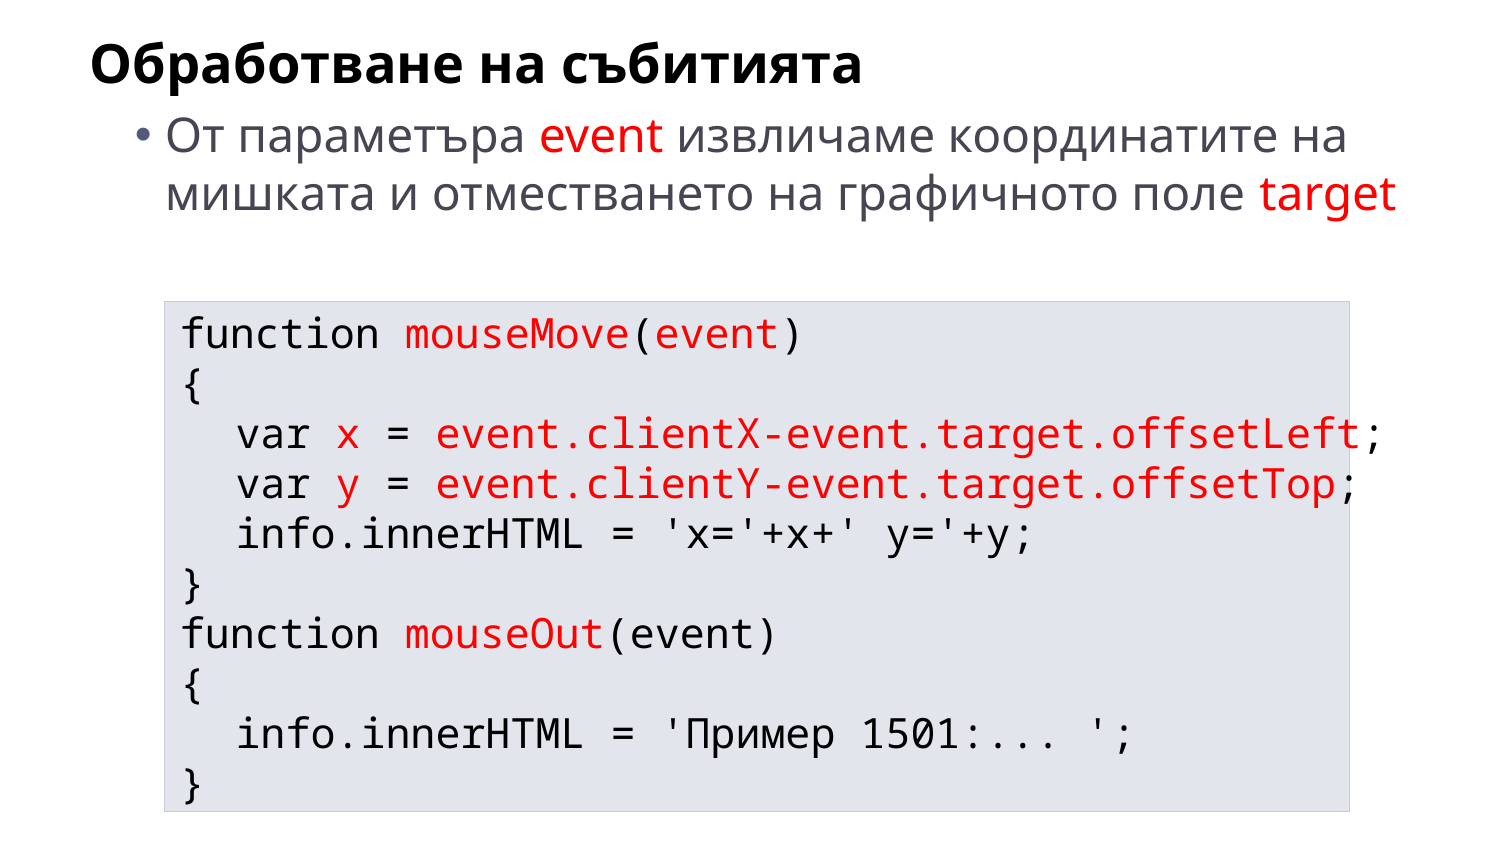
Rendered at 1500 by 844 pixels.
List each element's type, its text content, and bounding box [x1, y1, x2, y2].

text_box function mouseMove(event) { var x = event.clientX-event.target.offsetLeft; var y = event.clientY-event.target.offsetTop; info.innerHTML = 'x='+x+' y='+y; } function mouseOut(event) { info.innerHTML = 'Пример 1501:... '; } [164, 301, 1350, 812]
list Обработване на събитията От параметъра event извличаме координатите на мишката и отместването на графичното поле target [75, 21, 1475, 835]
